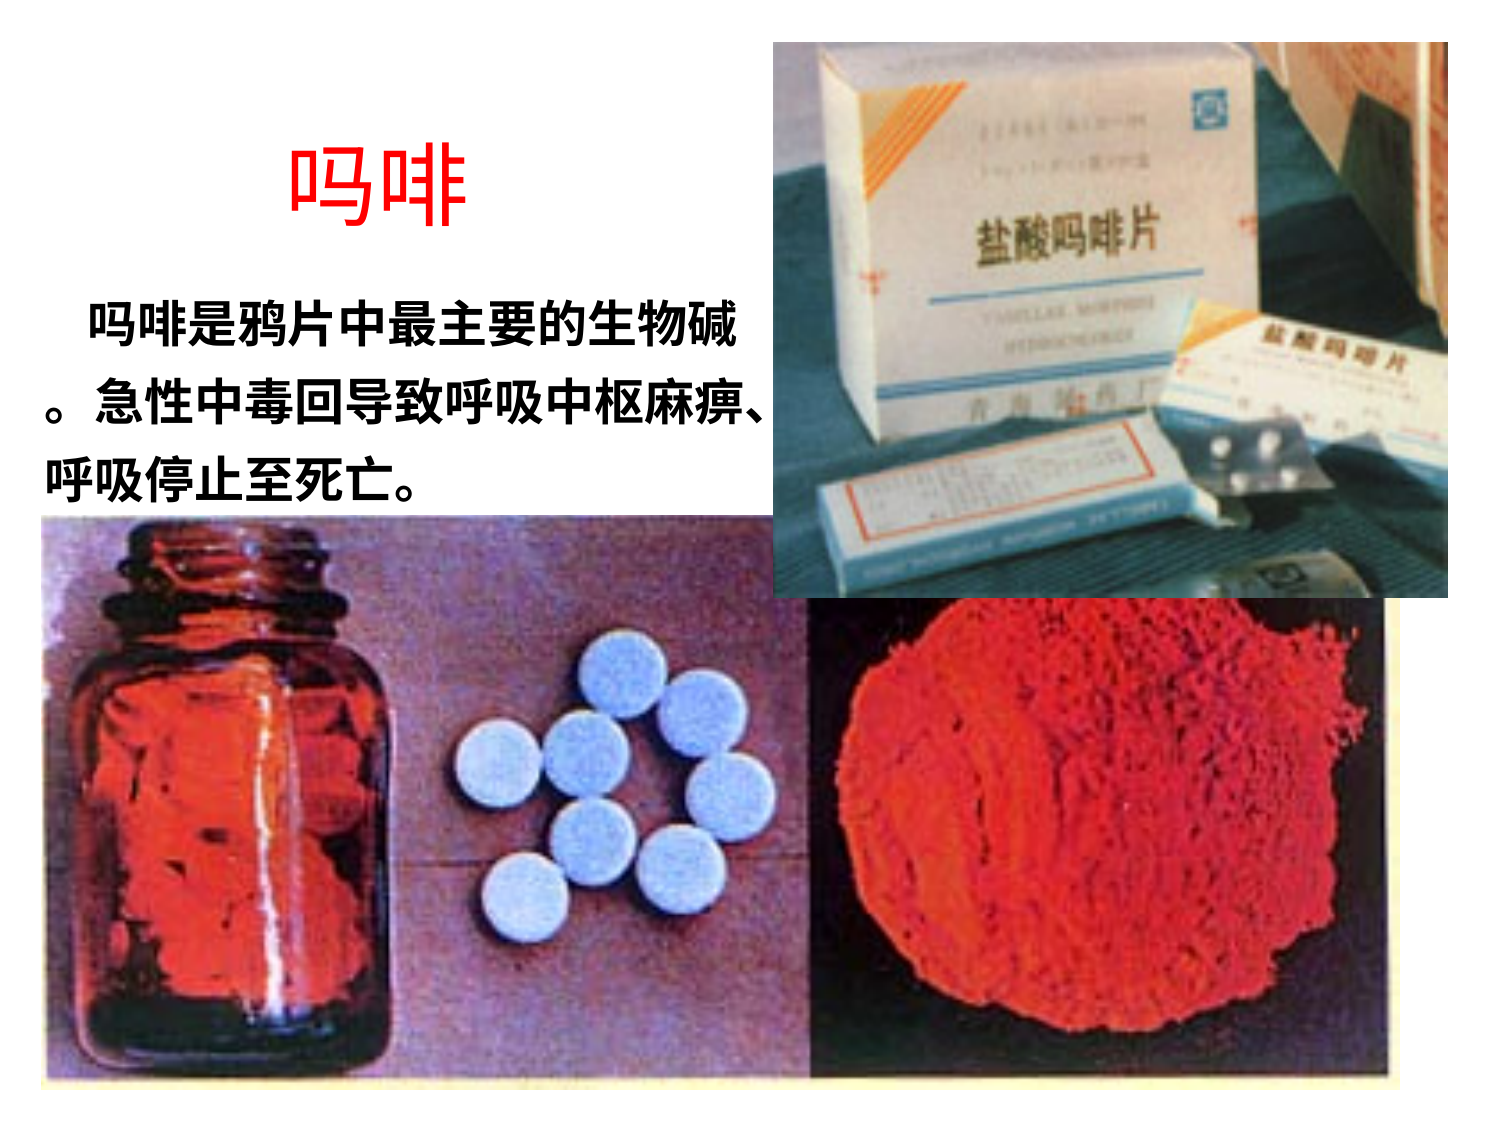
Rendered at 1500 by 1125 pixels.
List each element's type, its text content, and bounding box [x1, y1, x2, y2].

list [41, 515, 1400, 1090]
text_box 吗啡是鸦片中最主要的生物碱 。急性中毒回导致呼吸中枢麻痹、呼吸停止至死亡。 [29, 267, 762, 576]
title 吗啡 [170, 101, 585, 265]
picture [773, 42, 1448, 598]
